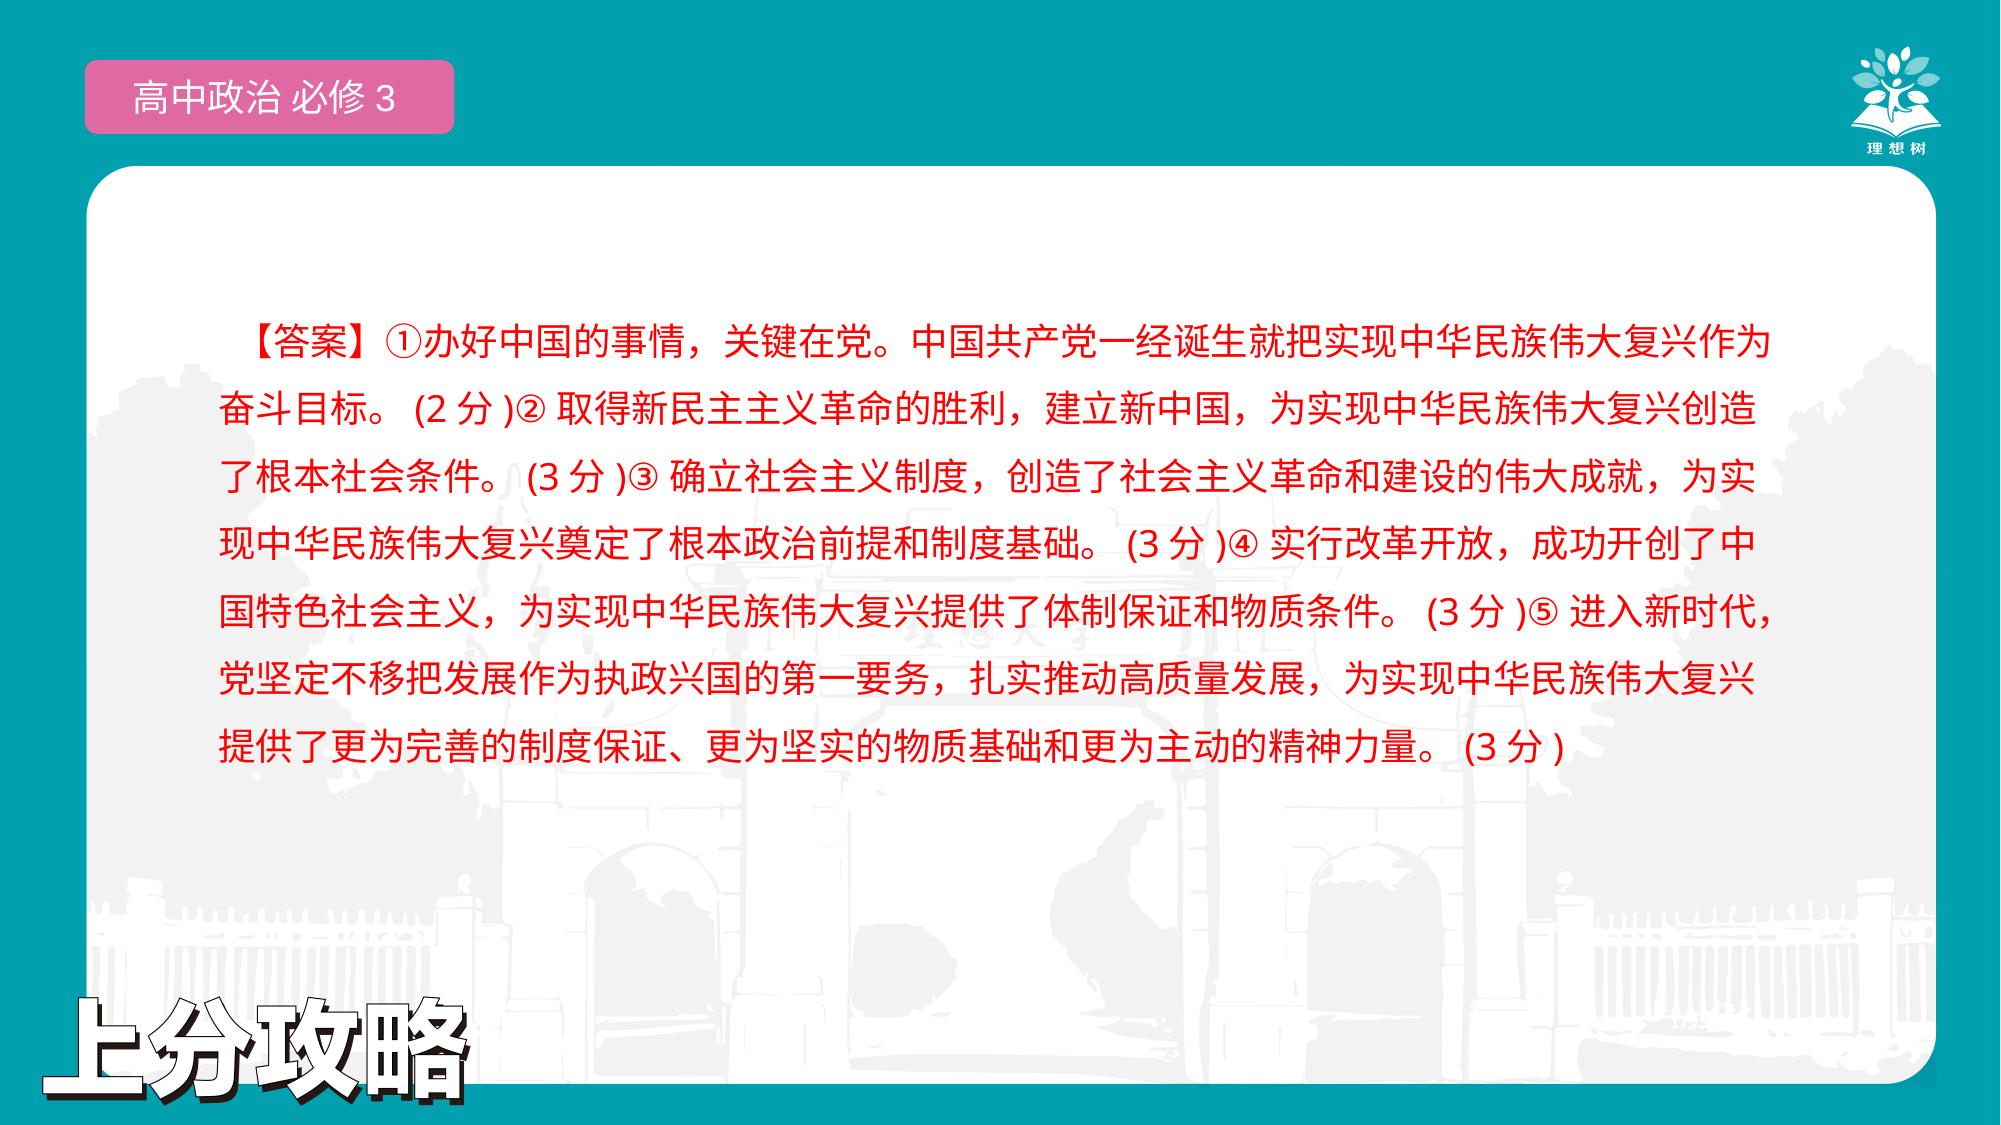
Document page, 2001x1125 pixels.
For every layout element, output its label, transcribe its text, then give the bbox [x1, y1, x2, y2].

text_box 【答案】①办好中国的事情，关键在党。中国共产党一经诞生就把实现中华民族伟大复兴作为奋斗目标。(2分)②取得新民主主义革命的胜利，建立新中国，为实现中华民族伟大复兴创造了根本社会条件。(3分)③确立社会主义制度，创造了社会主义革命和建设的伟大成就，为实现中华民族伟大复兴奠定了根本政治前提和制度基础。(3分)④实行改革开放，成功开创了中国特色社会主义，为实现中华民族伟大复兴提供了体制保证和物质条件。(3分)⑤进入新时代，党坚定不移把发展作为执政兴国的第一要务，扎实推动高质量发展，为实现中华民族伟大复兴提供了更为完善的制度保证、更为坚实的物质基础和更为主动的精神力量。(3分) [203, 287, 1797, 838]
picture [0, 0, 2001, 1125]
text_box 高中政治 必修3 [83, 58, 456, 135]
